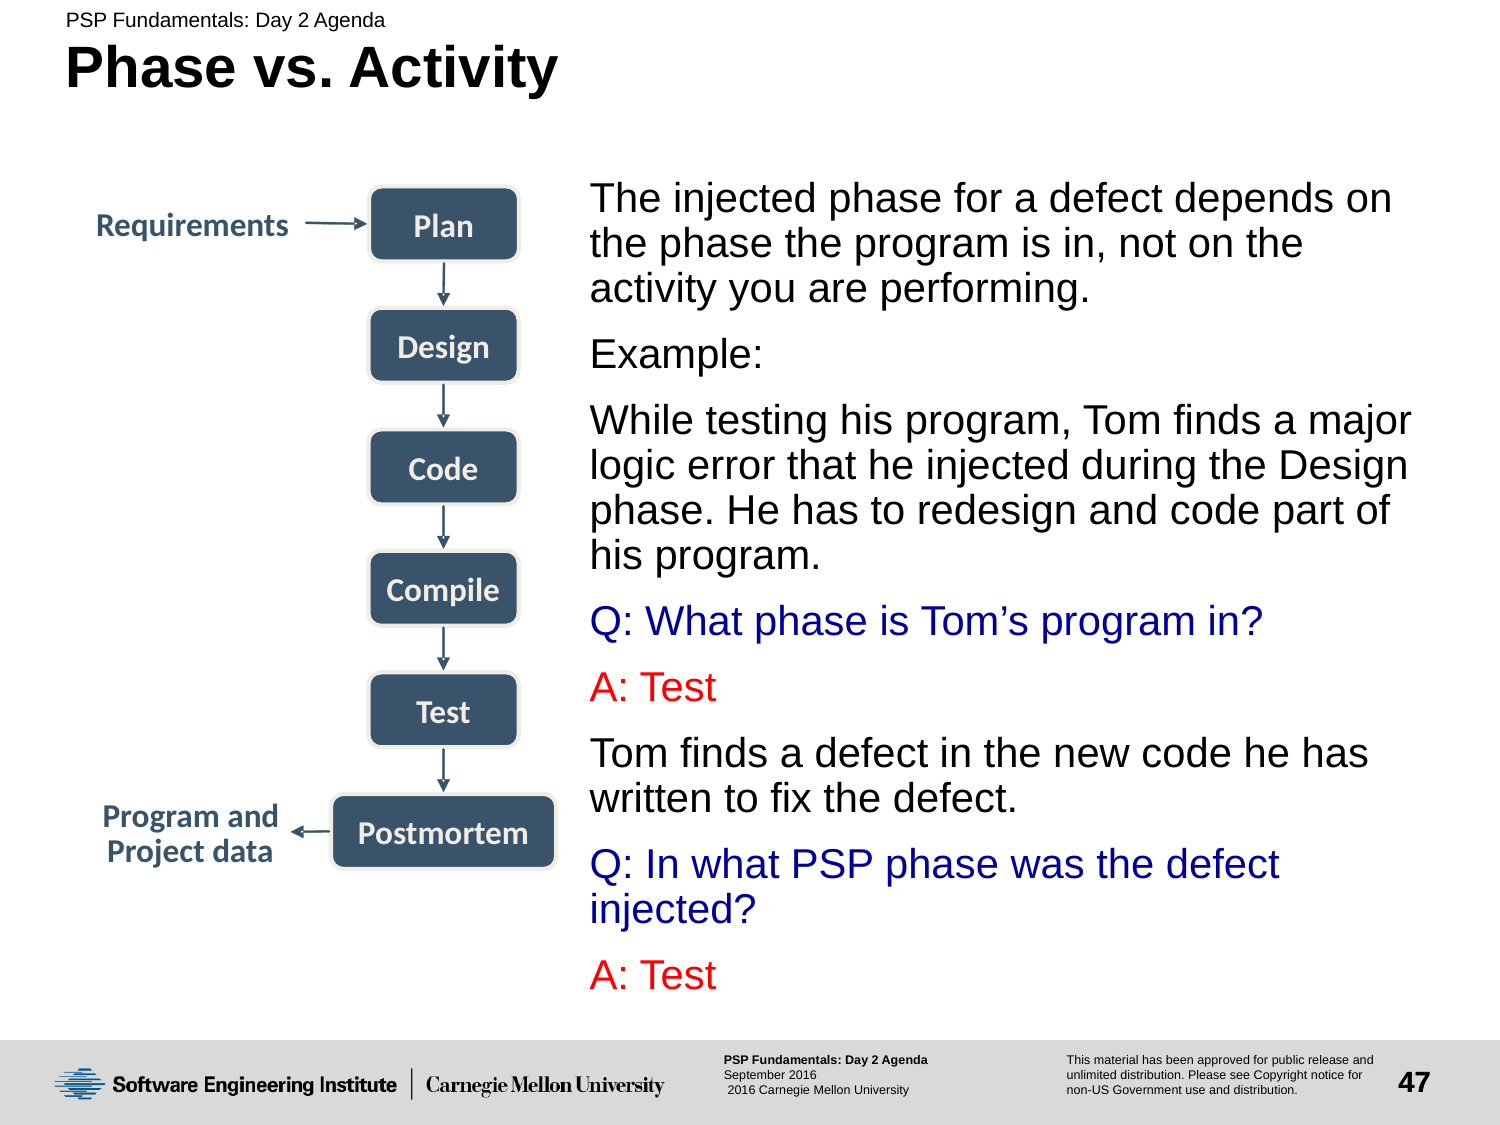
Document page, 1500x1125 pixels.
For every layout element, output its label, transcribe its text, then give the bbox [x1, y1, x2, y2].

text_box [330, 186, 557, 869]
text_box Program and [102, 794, 280, 835]
text_box [63, 184, 561, 887]
text_box [305, 221, 330, 225]
list The injected phase for a defect depends on the phase the program is in, not on the activity you are performing. Example: While testing his program, Tom finds a major logic error that he injected during the Design phase. He has to redesign and code part of his program. Q: What phase is Tom’s program in? A: Test Tom finds a defect in the new code he has written to fix the defect. Q: In what PSP phase was the defect injected? A: Test [589, 176, 1432, 1018]
text_box Project data [107, 829, 275, 870]
picture [46, 1061, 673, 1104]
text_box [290, 825, 330, 838]
title Phase vs. Activity [65, 37, 1430, 148]
text_box Requirements [96, 202, 290, 243]
